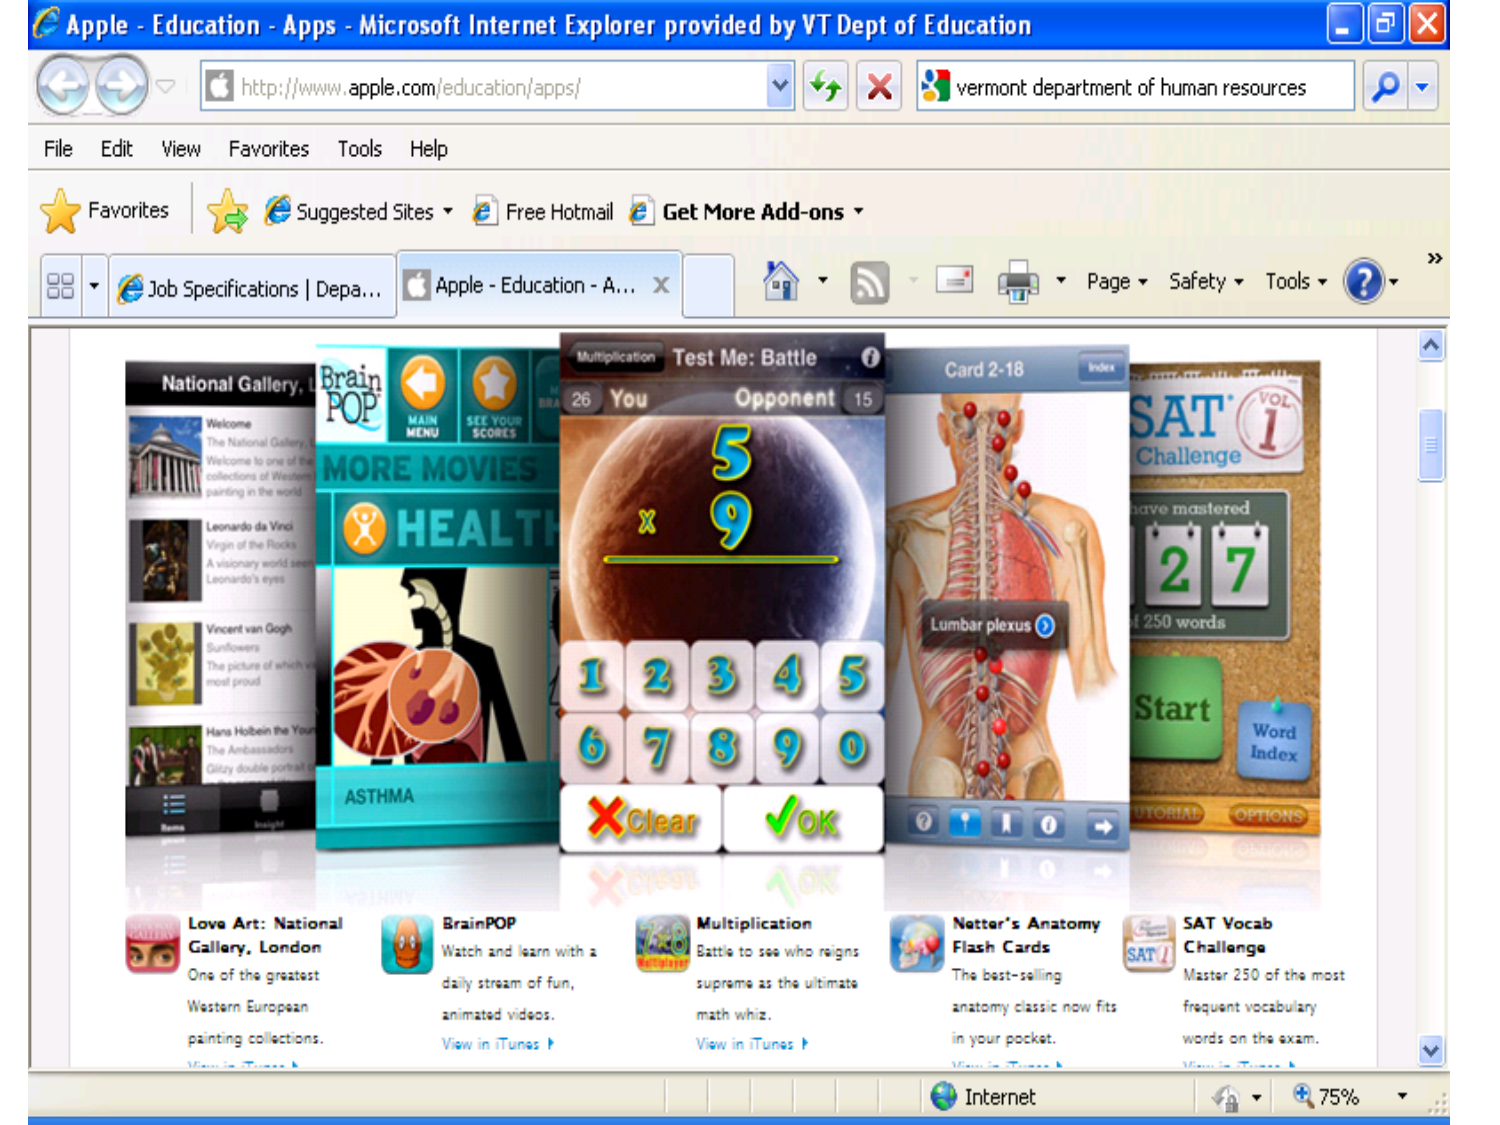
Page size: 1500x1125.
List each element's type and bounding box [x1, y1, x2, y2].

list [28, 0, 1451, 1125]
